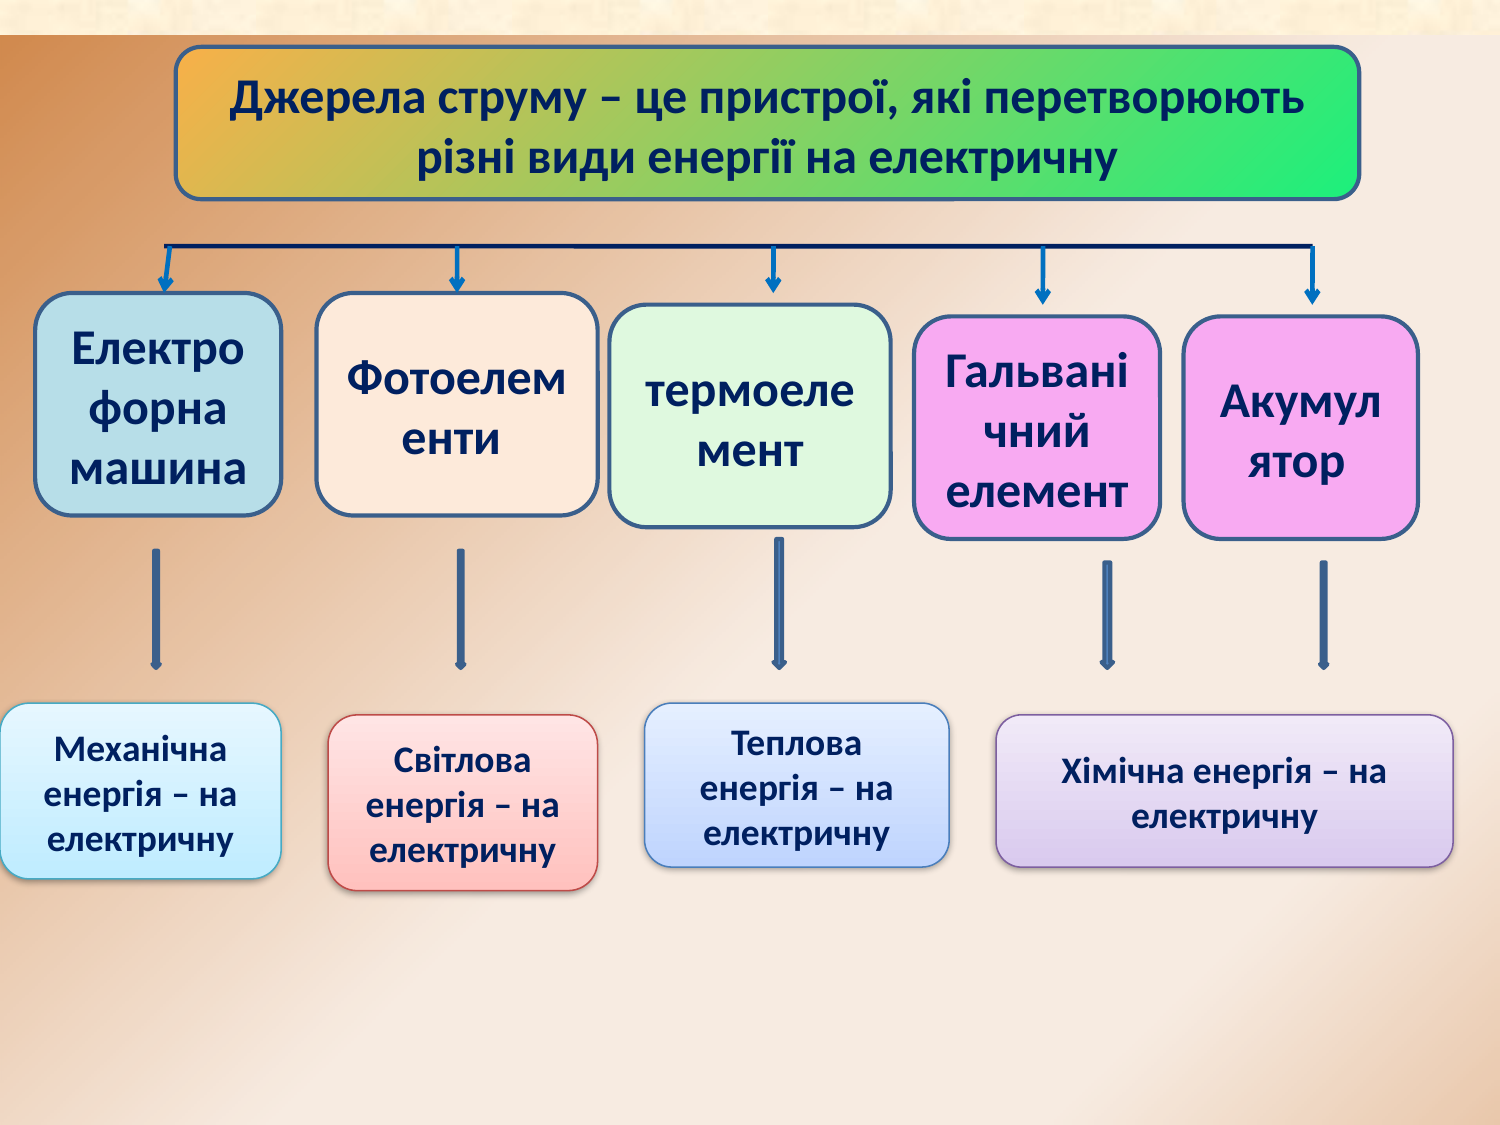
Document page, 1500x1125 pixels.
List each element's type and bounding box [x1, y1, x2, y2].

picture [0, 0, 1500, 1125]
text_box [143, 266, 191, 273]
